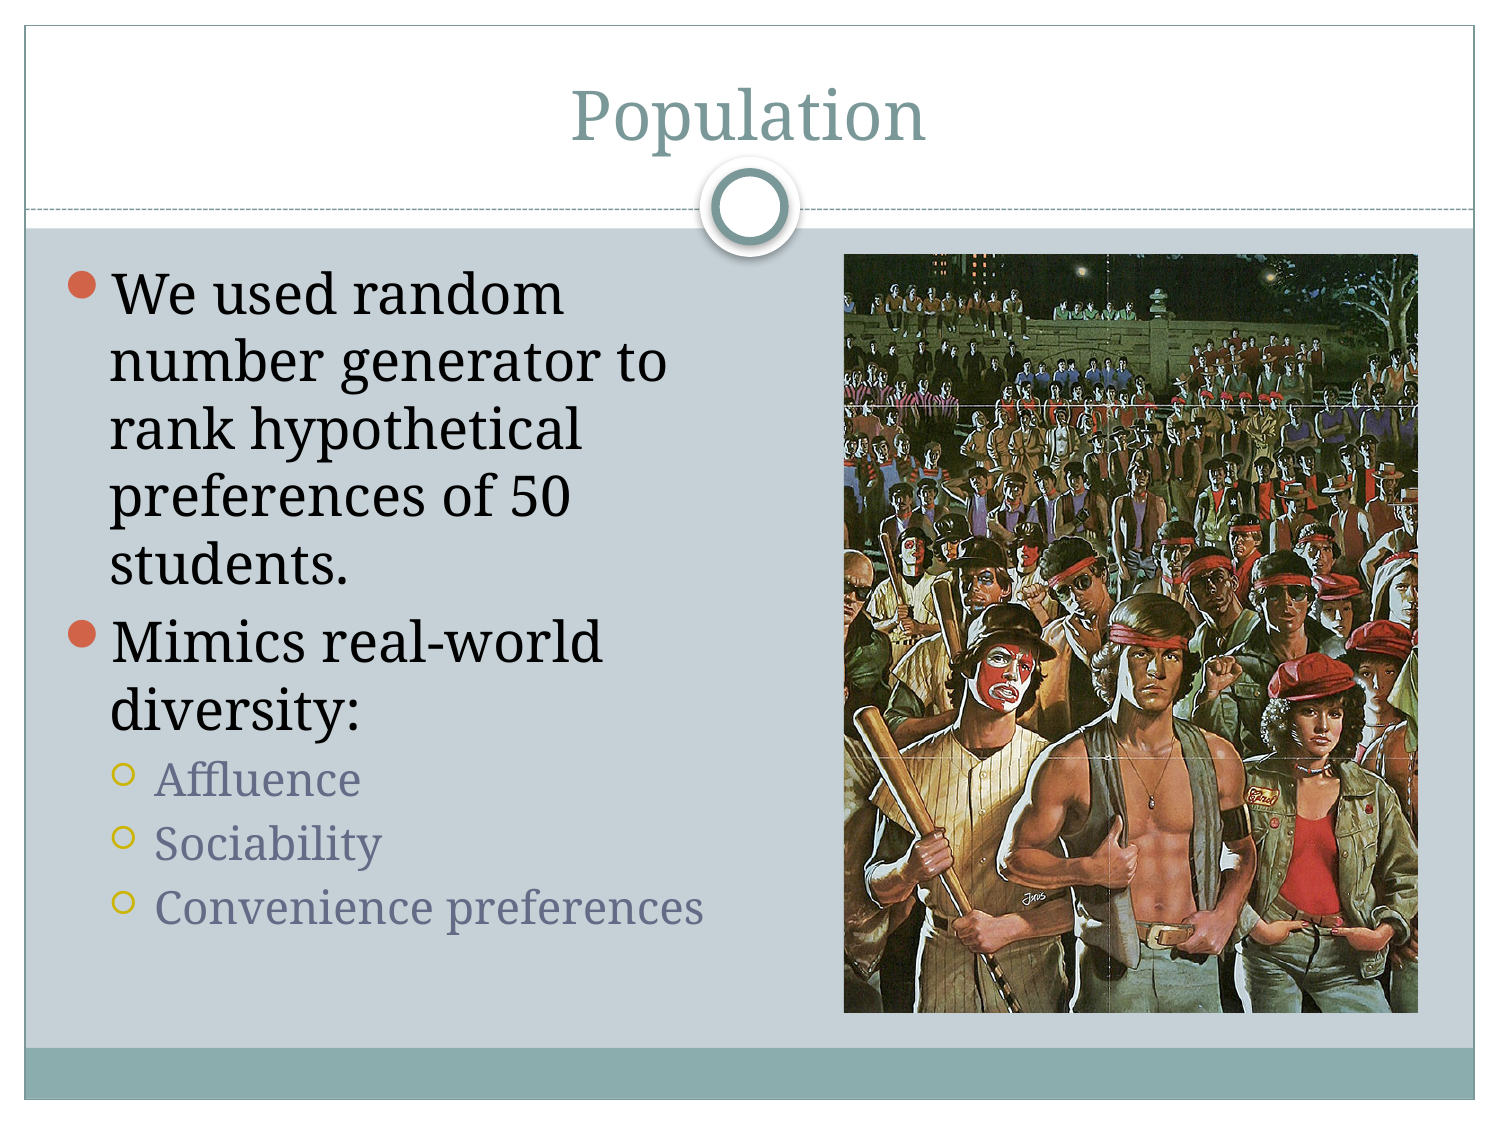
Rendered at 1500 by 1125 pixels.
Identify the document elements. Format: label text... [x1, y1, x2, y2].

title Population [49, 37, 1450, 162]
list We used random number generator to rank hypothetical preferences of 50 students. Mimics real-world diversity: Affluence Sociability Convenience preferences [49, 250, 786, 1008]
picture [843, 254, 1419, 1013]
